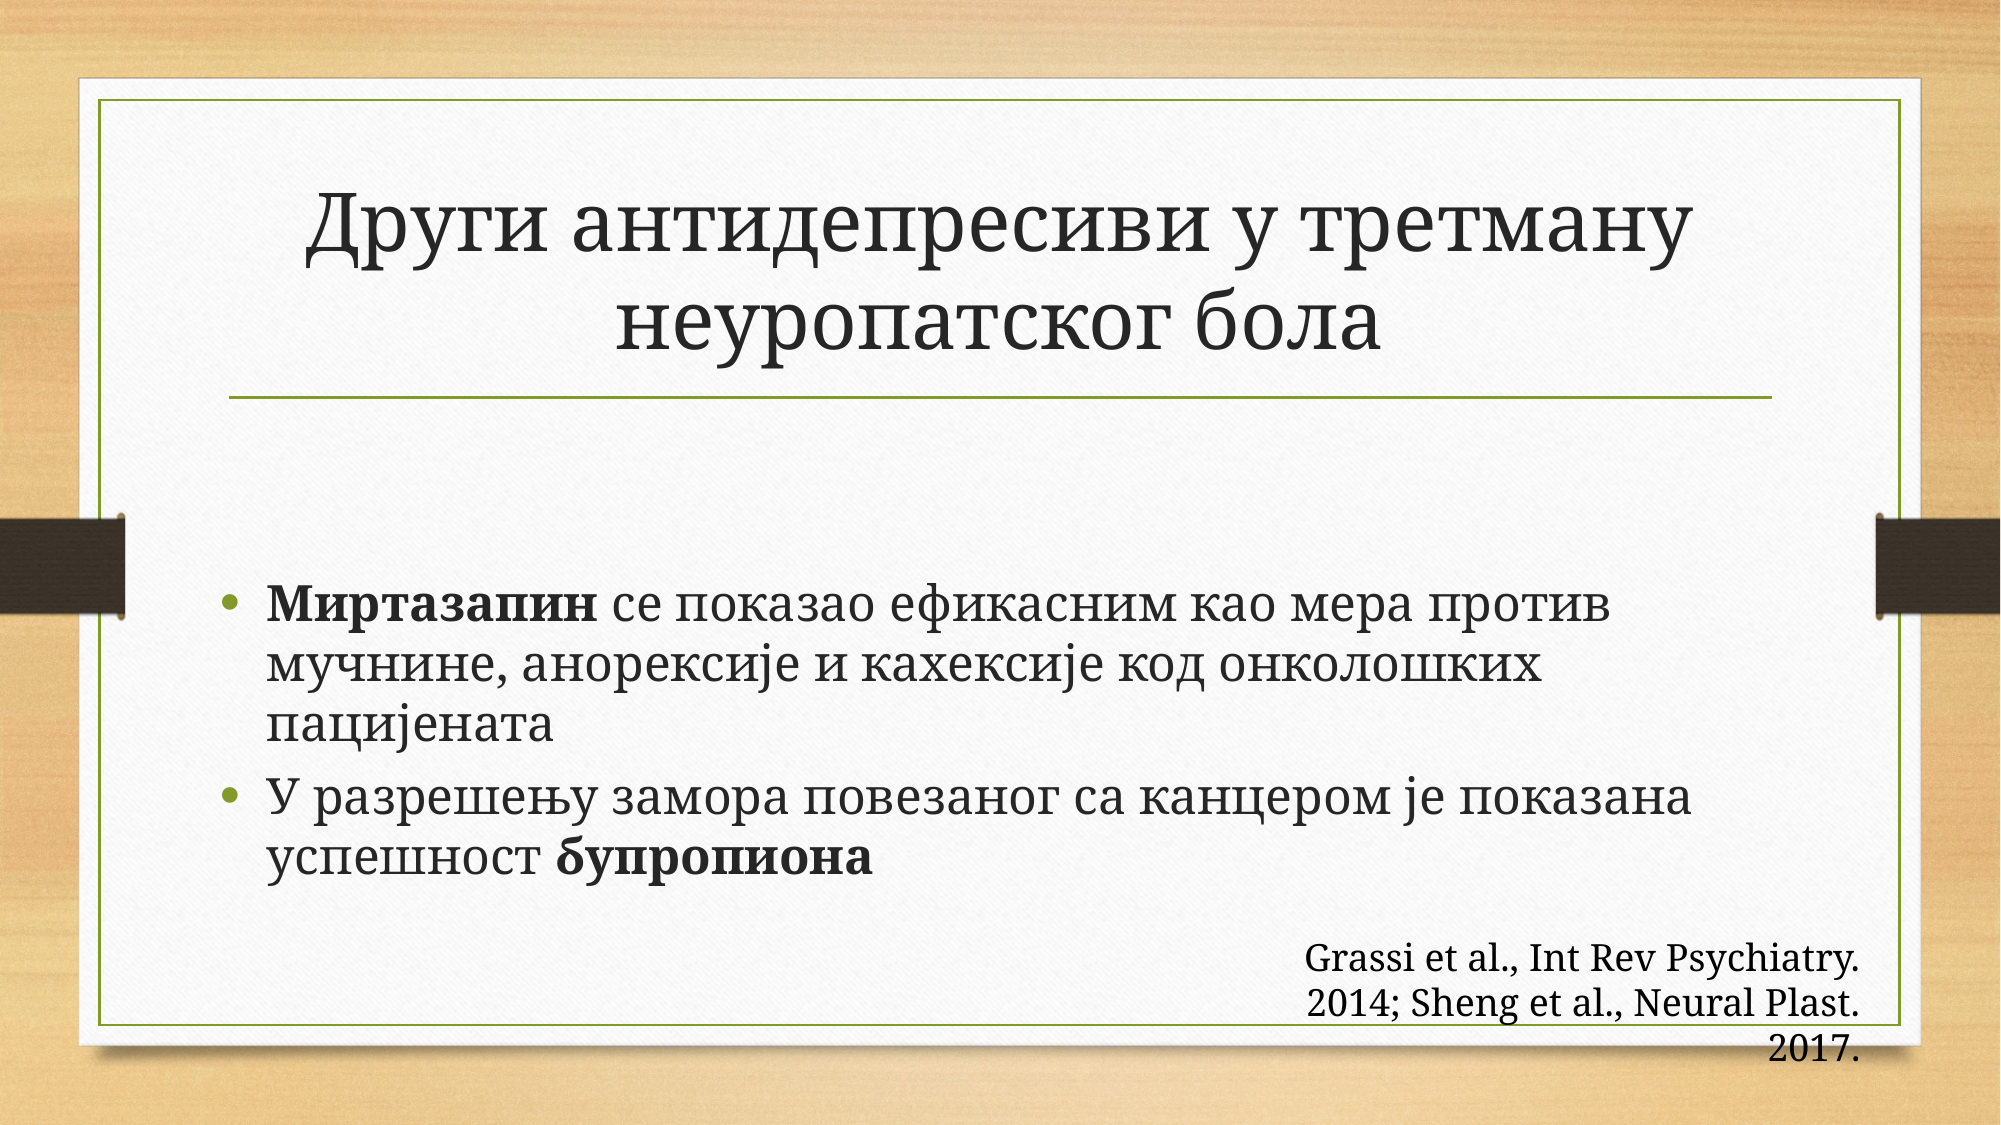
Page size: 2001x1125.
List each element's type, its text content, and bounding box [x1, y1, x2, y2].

picture [0, 0, 2001, 1125]
text_box Grassi et al., Int Rev Psychiatry. 2014; Sheng et al., Neural Plast. 2017. [1206, 926, 1869, 1077]
list Миртазапин се показао ефикасним као мера против мучнине, анорексије и кахексије код онколошких пацијената У разрешењу замора повезаног са канцером је показана успешност бупропиона [211, 418, 1788, 965]
title Други антидепресиви у третману неуропатског бола [211, 160, 1788, 376]
